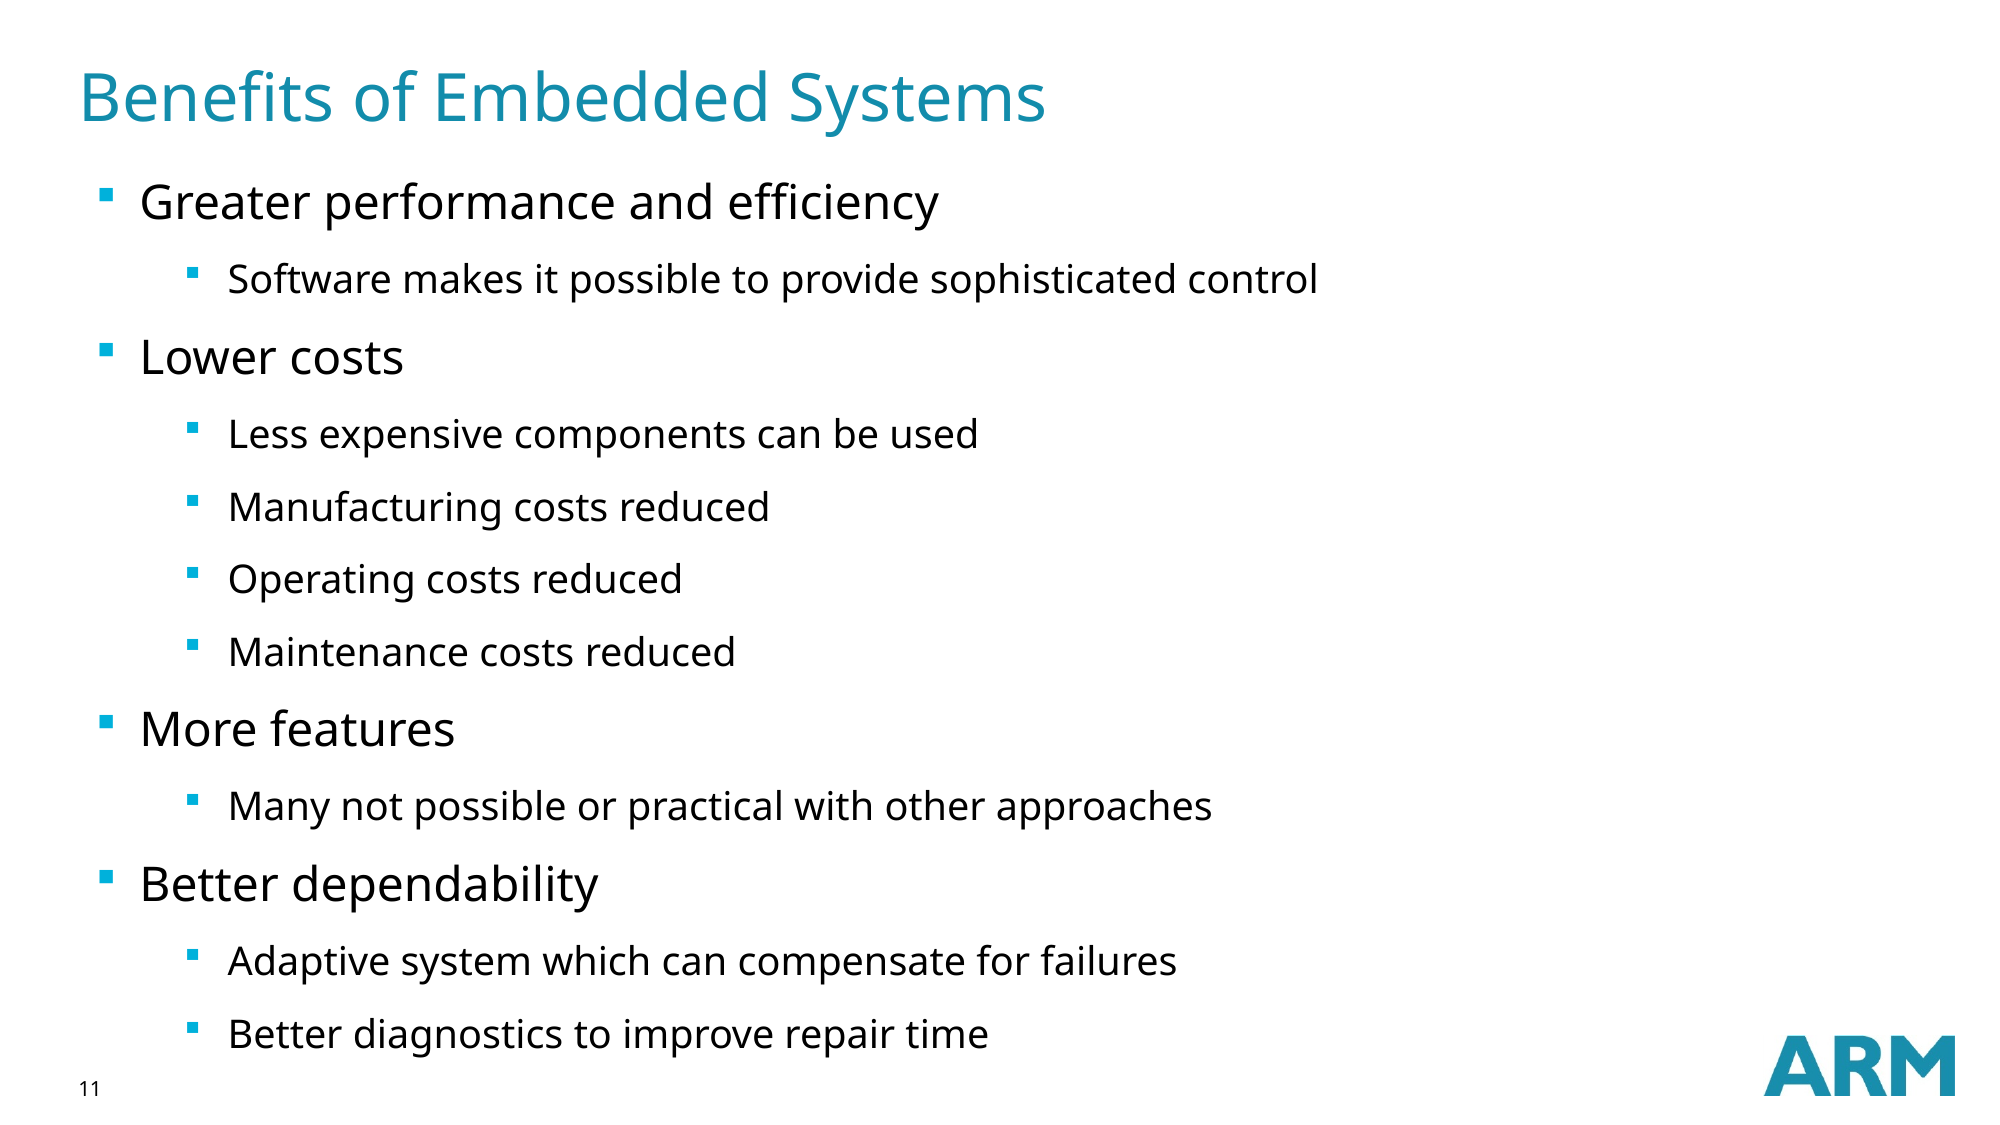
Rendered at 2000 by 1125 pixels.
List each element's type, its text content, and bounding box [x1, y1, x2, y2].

title Benefits of Embedded Systems [78, 55, 1910, 150]
picture [1763, 1035, 1955, 1096]
list Greater performance and efficiency Software makes it possible to provide sophisticated control Lower costs Less expensive components can be used Manufacturing costs reduced Operating costs reduced Maintenance costs reduced More features Many not possible or practical with other approaches Better dependability Adaptive system which can compensate for failures Better diagnostics to improve repair time [95, 171, 1904, 940]
